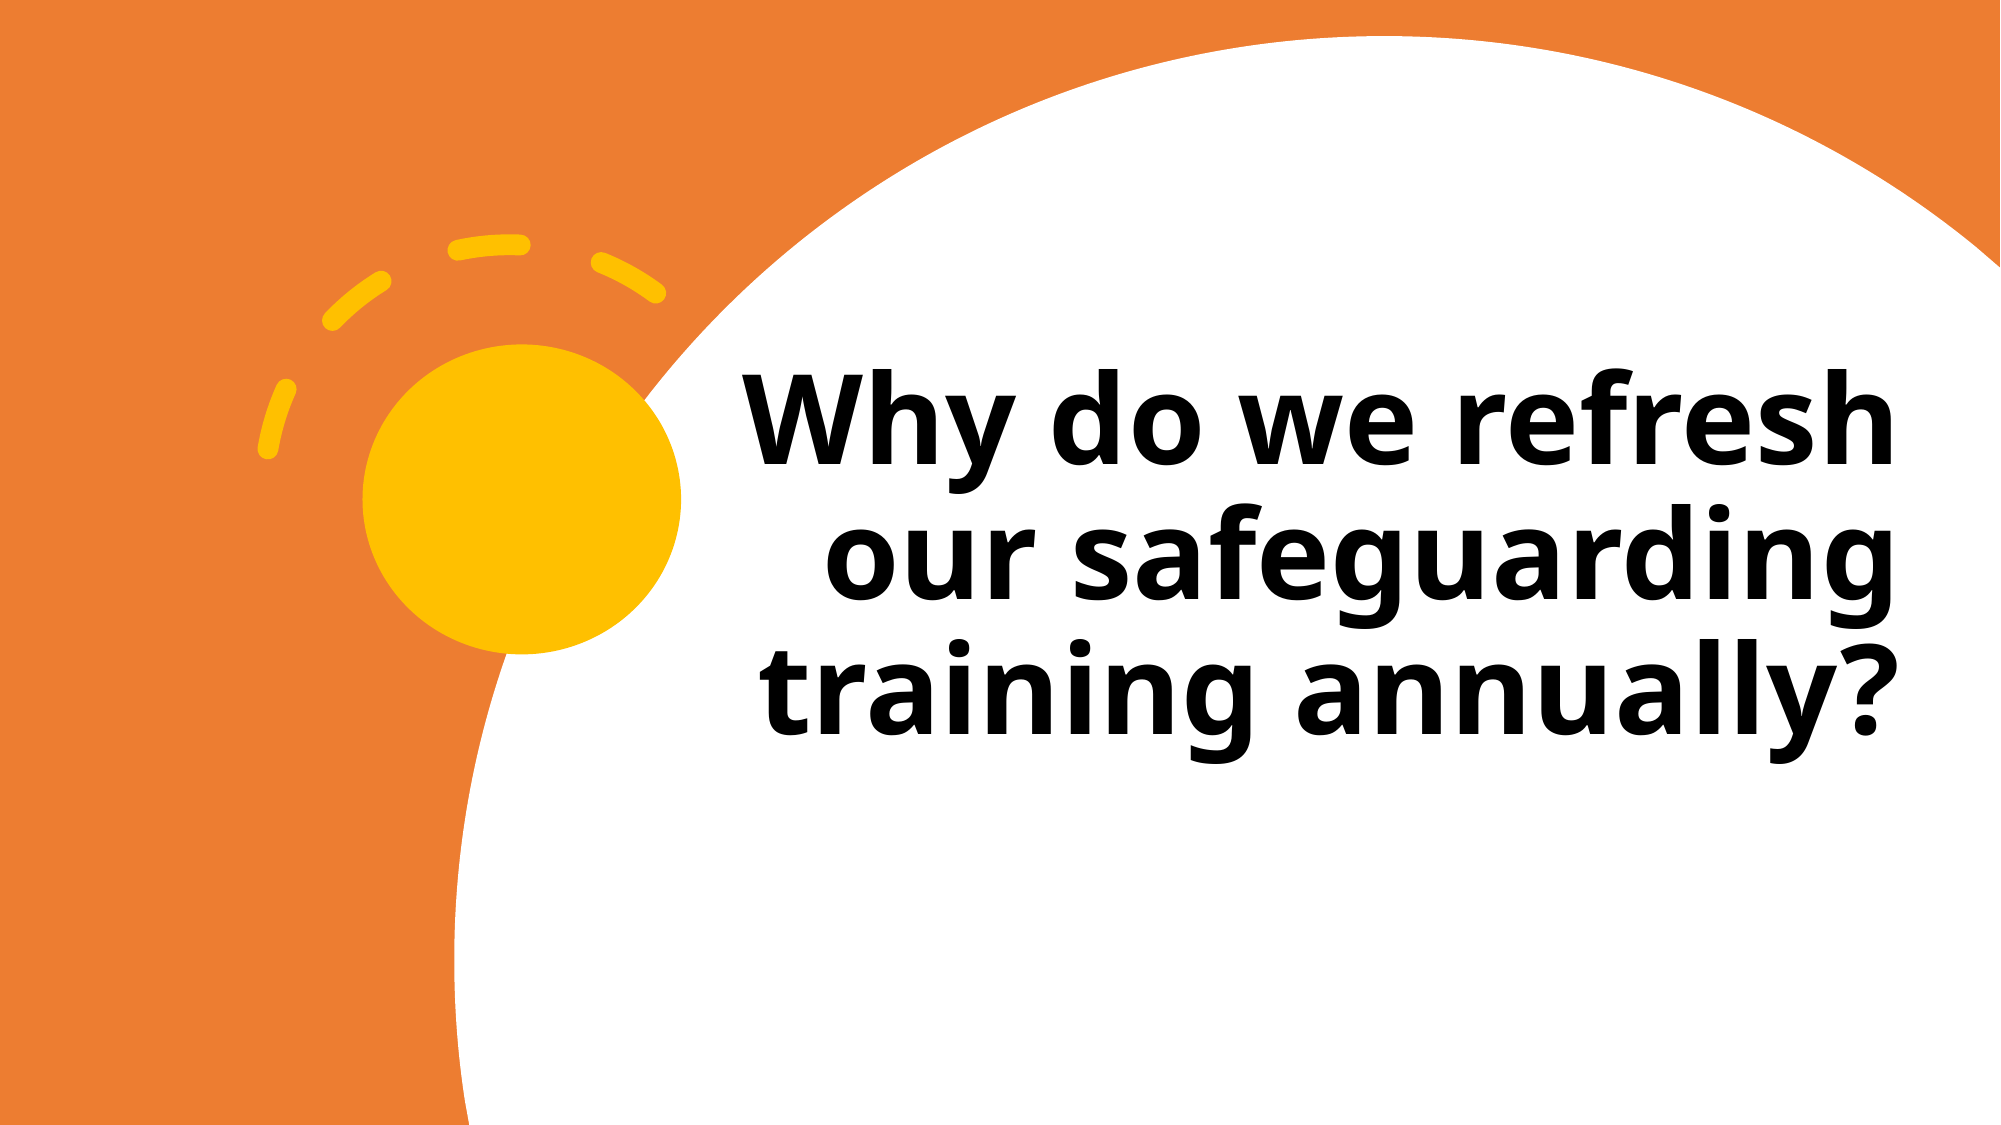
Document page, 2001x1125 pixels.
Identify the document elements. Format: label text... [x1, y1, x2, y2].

text_box [453, 35, 2000, 1125]
text_box [267, 244, 676, 490]
text_box Why do we refresh our safeguarding training annually? [662, 318, 1917, 770]
text_box [0, 0, 2000, 1125]
text_box [361, 373, 662, 656]
